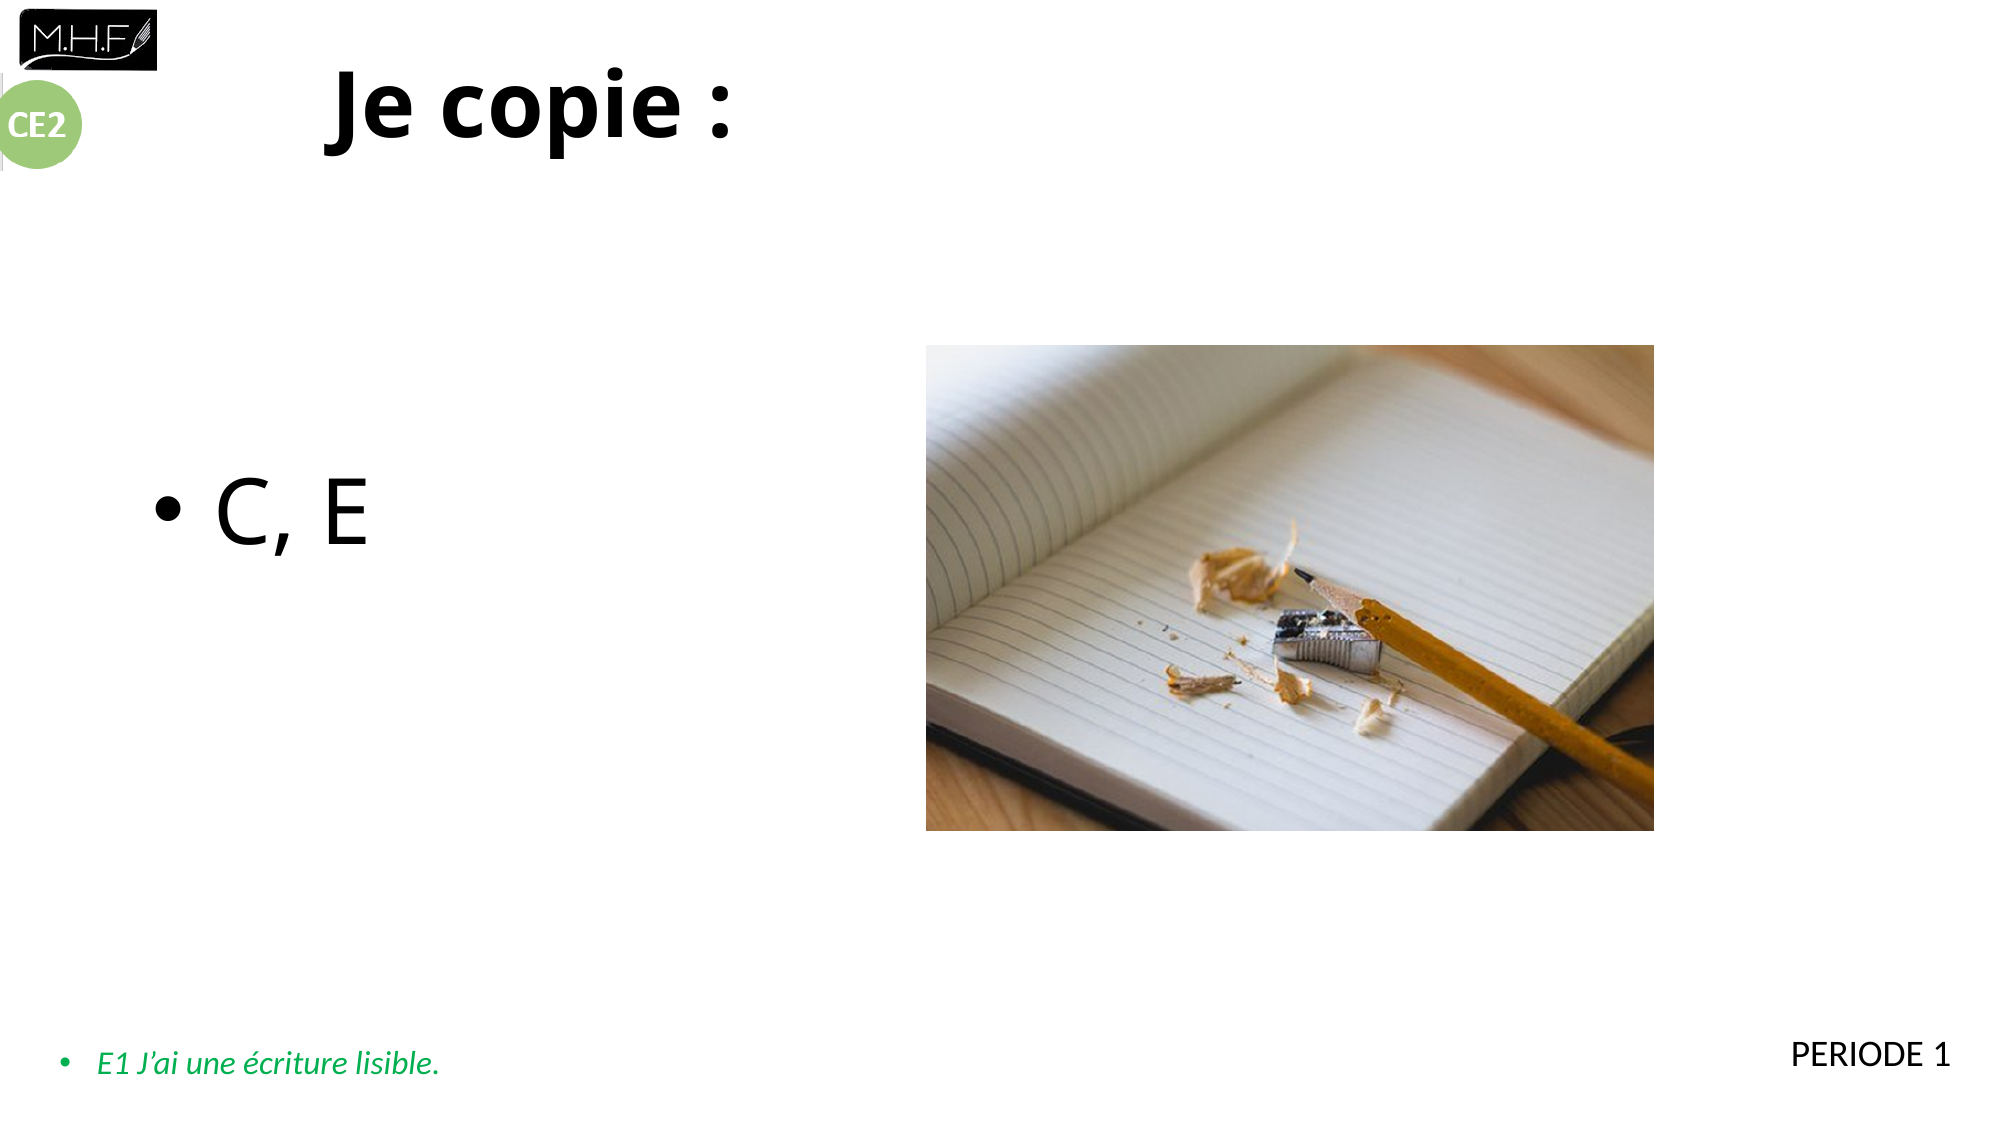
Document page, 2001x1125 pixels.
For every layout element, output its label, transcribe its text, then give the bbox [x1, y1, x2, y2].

text_box E1 J’ai une écriture lisible. [44, 1038, 1346, 1092]
picture [926, 345, 1654, 831]
text_box PERIODE 1 [1362, 1021, 1967, 1082]
picture [0, 7, 157, 171]
title Je copie : [316, 0, 1863, 218]
list C, E [137, 299, 1863, 1014]
